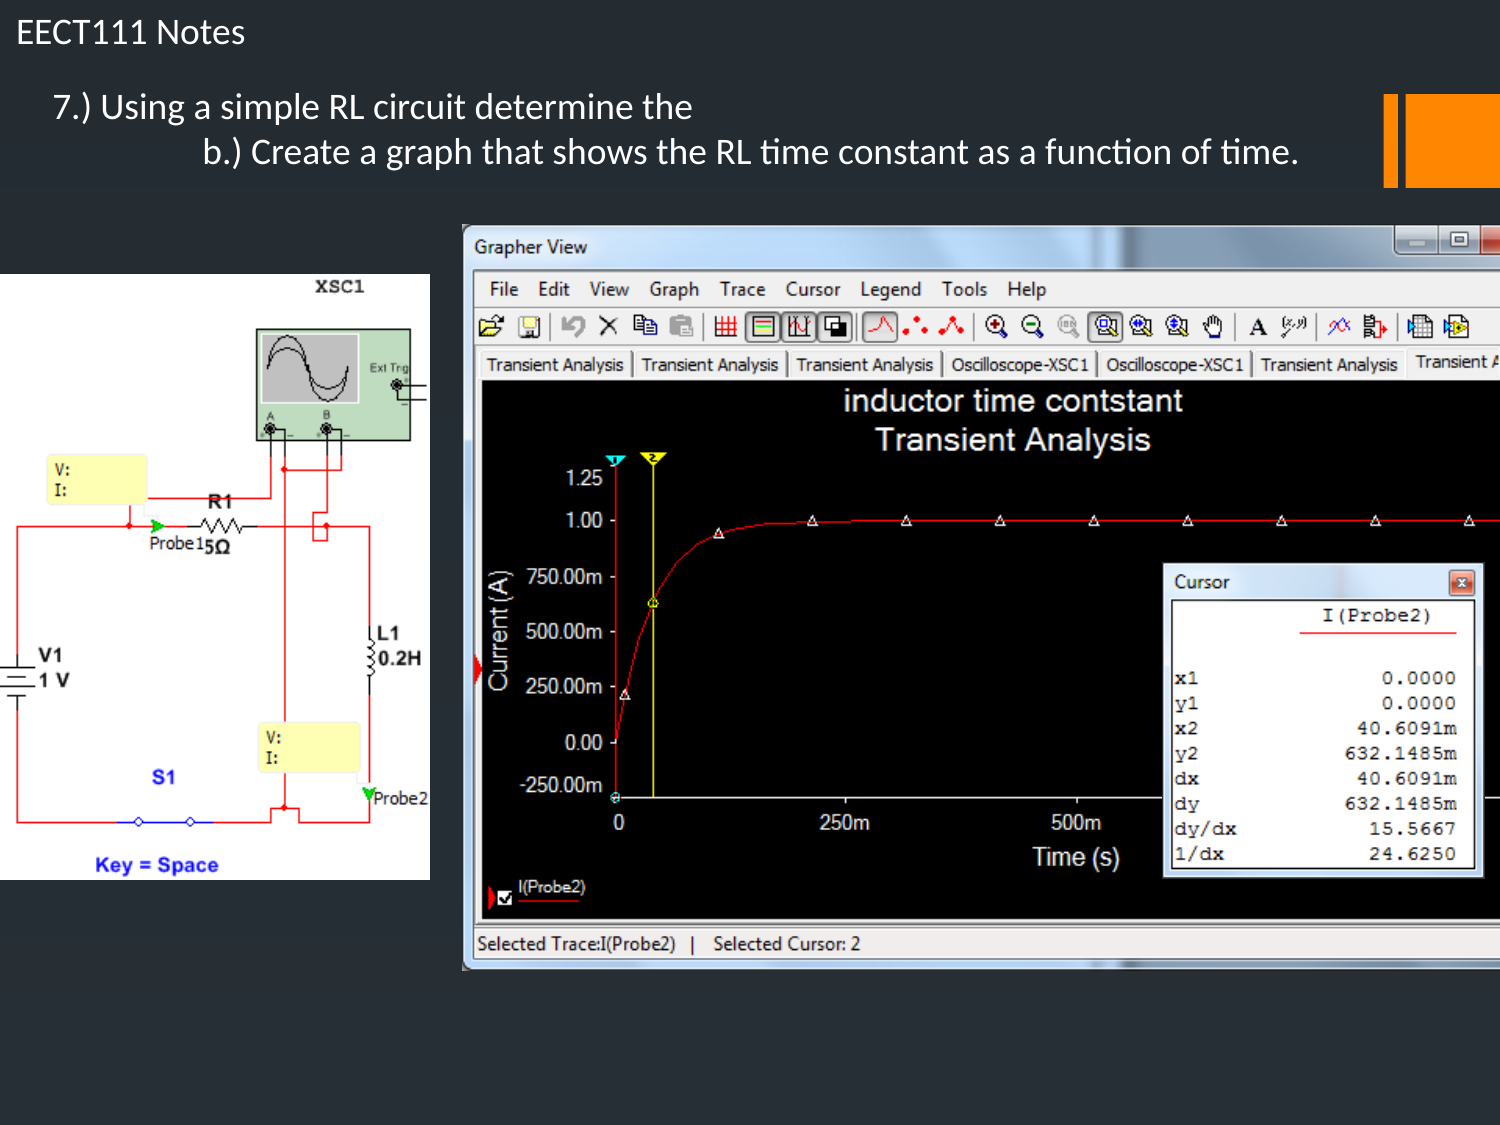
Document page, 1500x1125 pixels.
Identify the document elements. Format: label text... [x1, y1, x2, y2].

picture [461, 224, 1500, 971]
text_box 7.) Using a simple RL circuit determine the b.) Create a graph that shows the RL time constant as a function of time. [37, 74, 1463, 180]
text_box EECT111 Notes [1, 0, 261, 60]
picture [0, 274, 431, 881]
